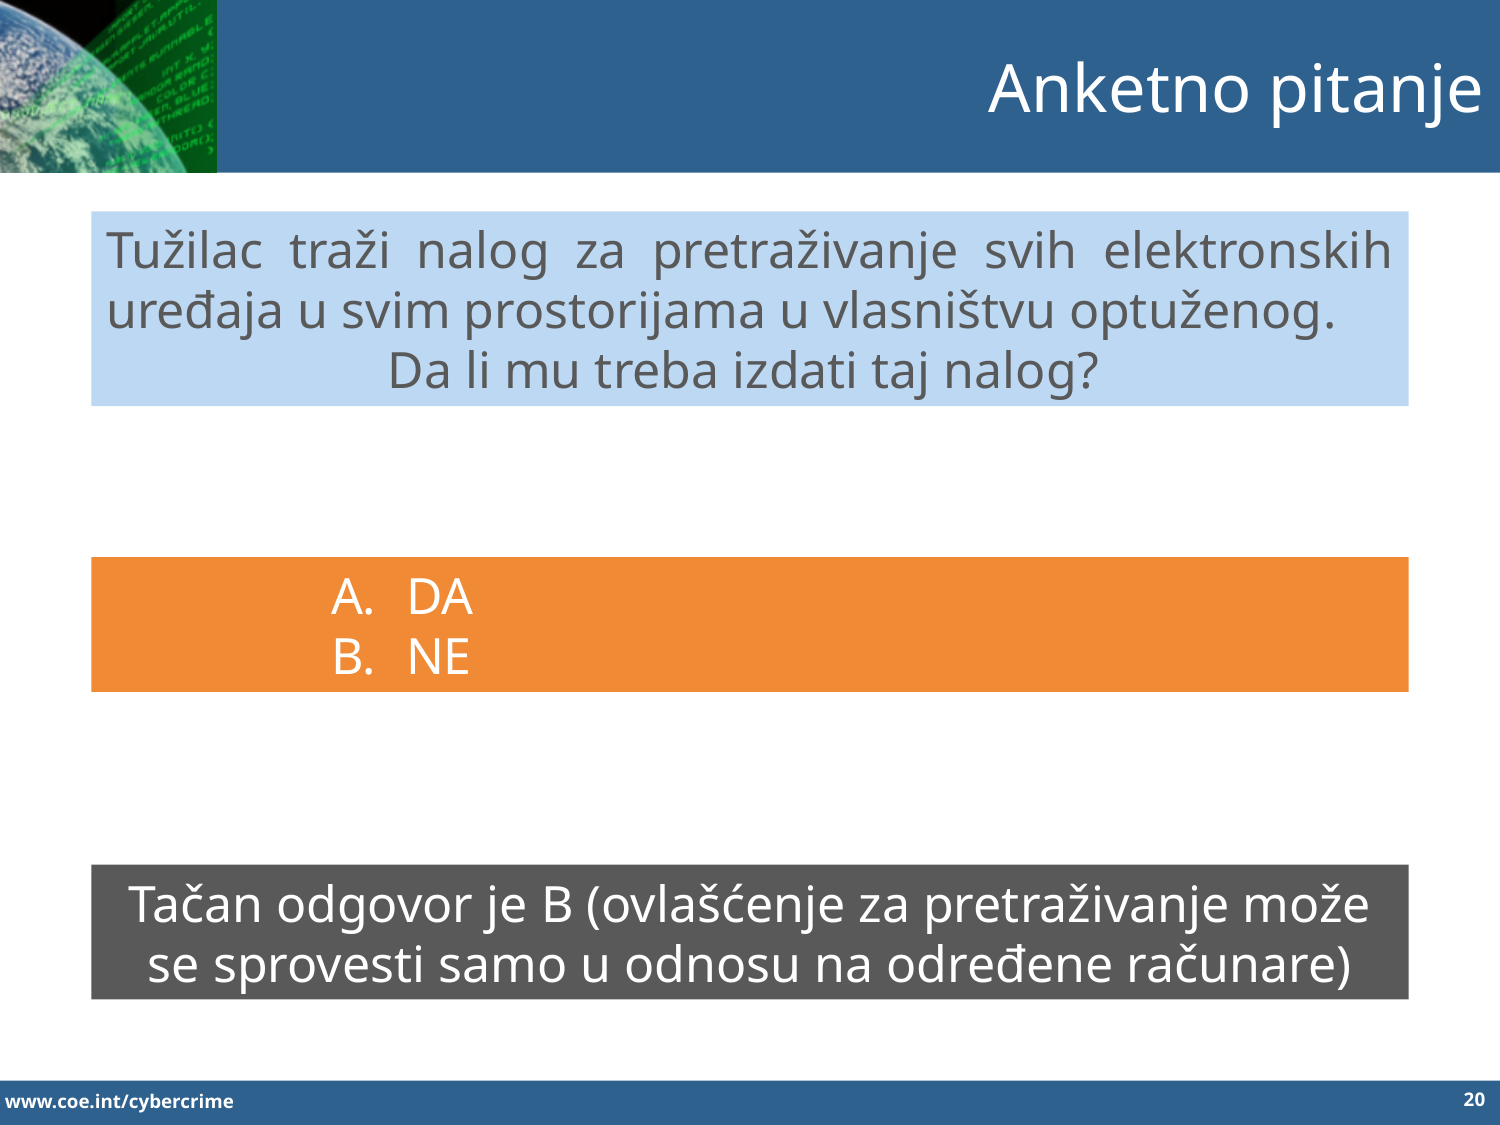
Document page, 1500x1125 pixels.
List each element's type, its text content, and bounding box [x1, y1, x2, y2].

text_box Anketno pitanje [329, 9, 1500, 162]
text_box DA NE [91, 557, 1409, 692]
picture [0, 1, 217, 173]
text_box Tužilac traži nalog za pretraživanje svih elektronskih uređaja u svim prostorijama u vlasništvu optuženog. Da li mu treba izdati taj nalog? [91, 211, 1409, 407]
text_box Tačan odgovor je B (ovlašćenje za pretraživanje može se sprovesti samo u odnosu na određene računare) [91, 864, 1409, 1000]
